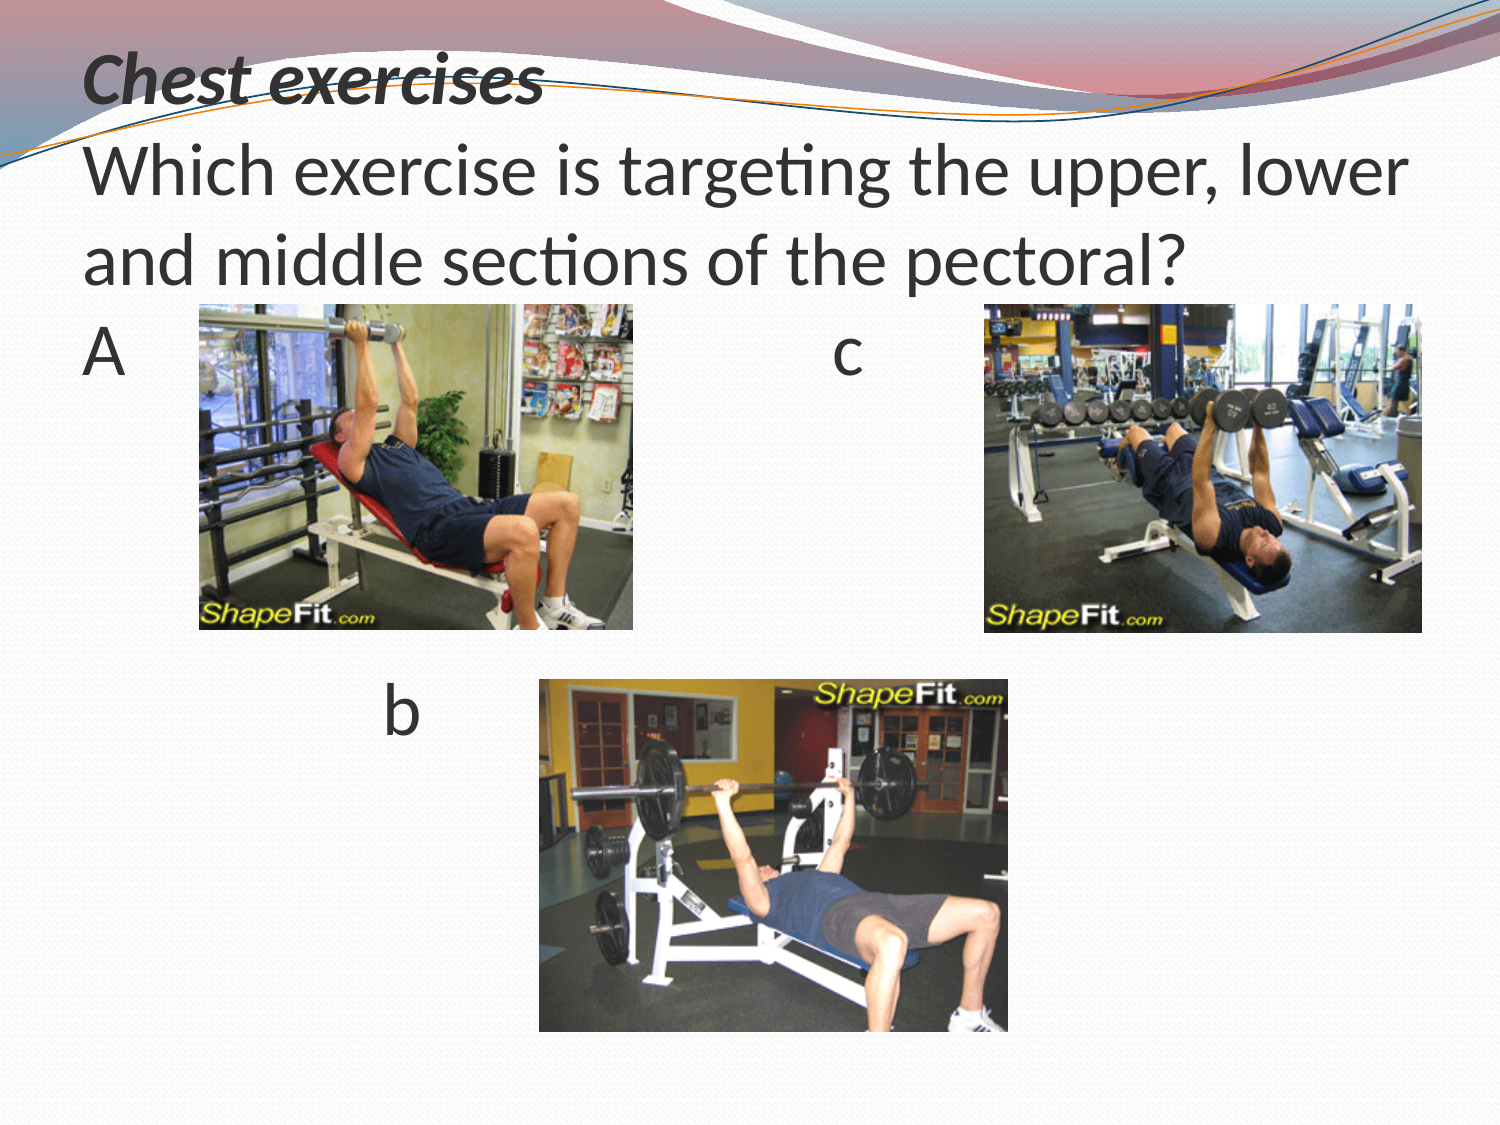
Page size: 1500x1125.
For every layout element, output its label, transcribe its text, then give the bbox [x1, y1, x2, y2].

title Chest exercises Which exercise is targeting the upper, lower and middle sections of the pectoral? A c b [82, 562, 1432, 750]
picture [984, 304, 1423, 633]
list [538, 679, 1008, 1032]
picture [198, 304, 633, 631]
